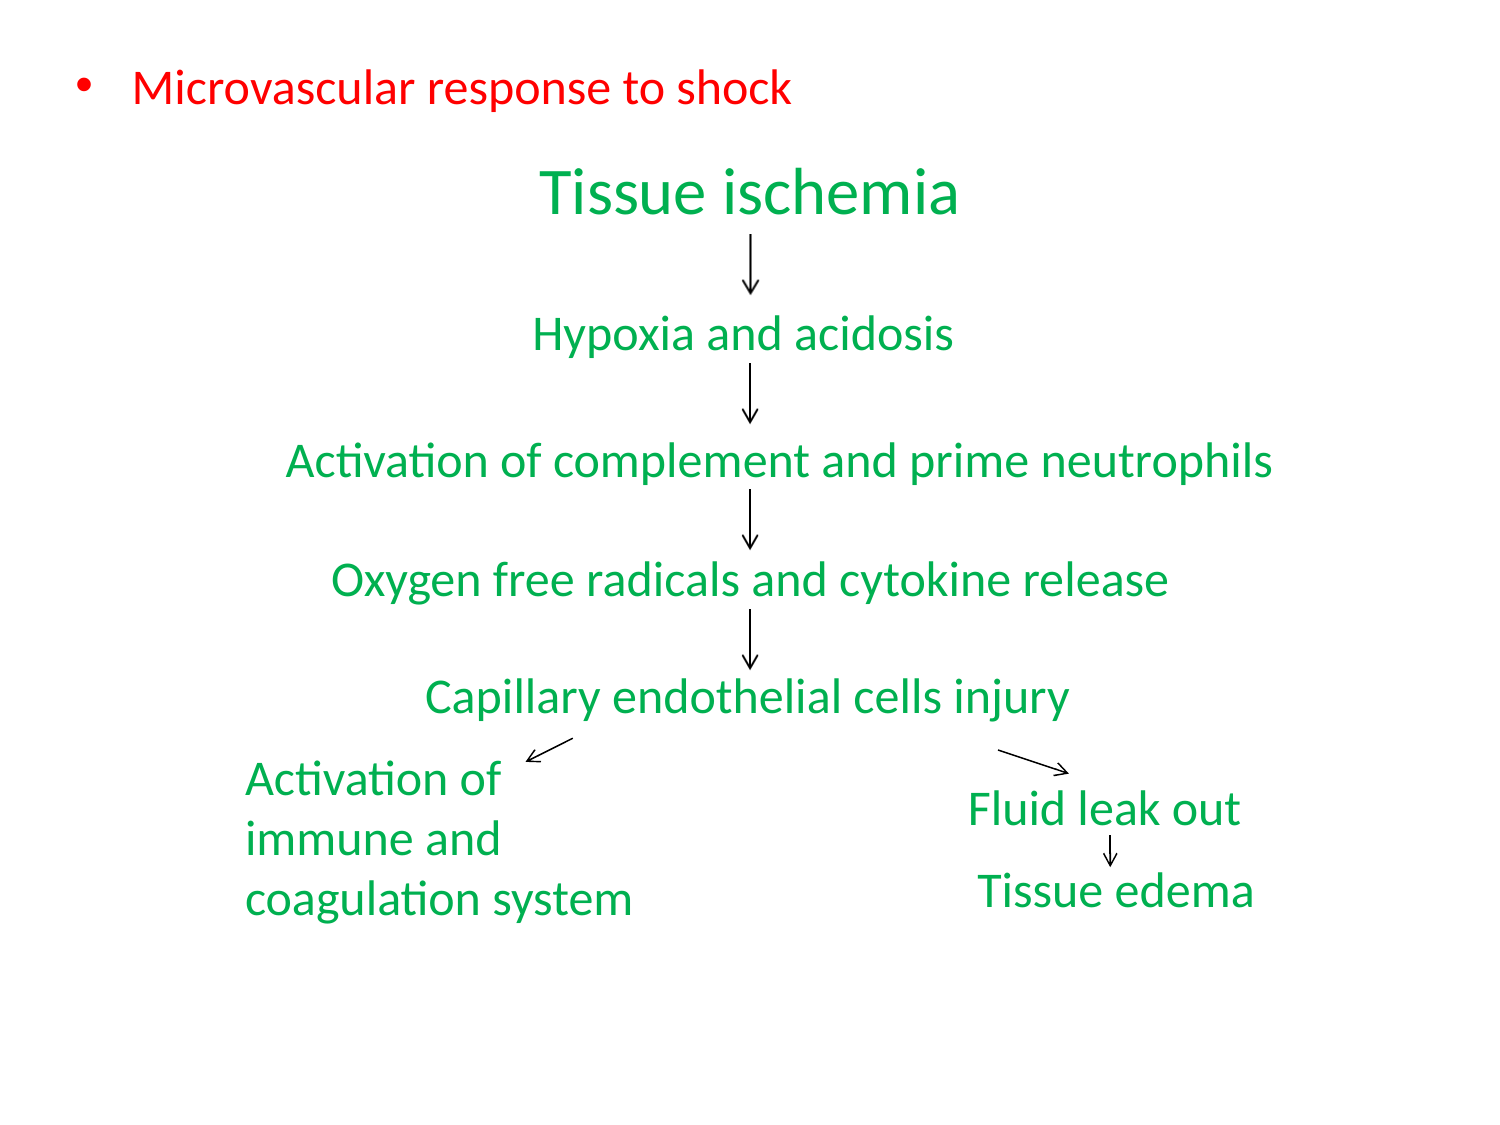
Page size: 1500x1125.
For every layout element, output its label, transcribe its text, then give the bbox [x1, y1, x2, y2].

picture [736, 489, 764, 563]
text_box Fluid leak out [868, 767, 1353, 843]
picture [737, 234, 764, 308]
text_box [525, 737, 573, 763]
picture [736, 609, 764, 683]
text_box Oxygen free radicals and cytokine release [316, 538, 1219, 614]
text_box Tissue edema [938, 849, 1294, 925]
text_box Capillary endothelial cells injury [316, 656, 1179, 731]
text_box Hypoxia and acidosis [517, 292, 970, 368]
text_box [997, 749, 1070, 774]
list Microvascular response to shock [60, 46, 1440, 994]
text_box Activation of immune and coagulation system [230, 738, 680, 933]
text_box Tissue ischemia [466, 140, 1034, 236]
text_box Activation of complement and prime neutrophils [265, 419, 1294, 495]
picture [736, 363, 764, 437]
